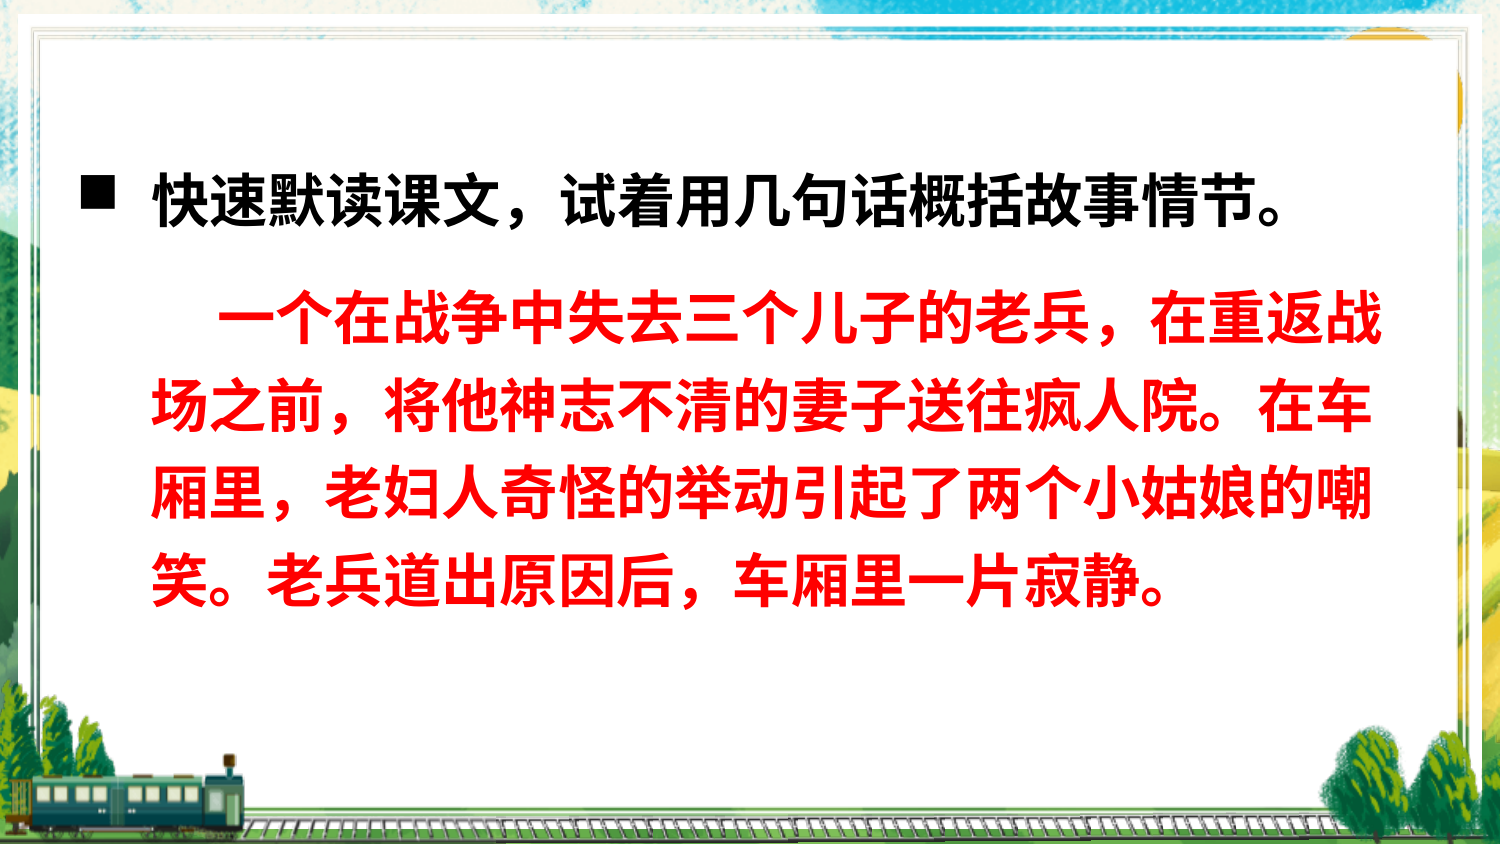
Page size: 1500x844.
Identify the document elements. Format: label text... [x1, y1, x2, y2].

text_box 一个在战争中失去三个儿子的老兵，在重返战场之前，将他神志不清的妻子送往疯人院。在车厢里，老妇人奇怪的举动引起了两个小姑娘的嘲笑。老兵道出原因后，车厢里一片寂静。 [135, 256, 1400, 621]
picture [0, 0, 1500, 844]
text_box 快速默读课文，试着用几句话概括故事情节。 [61, 139, 1376, 242]
